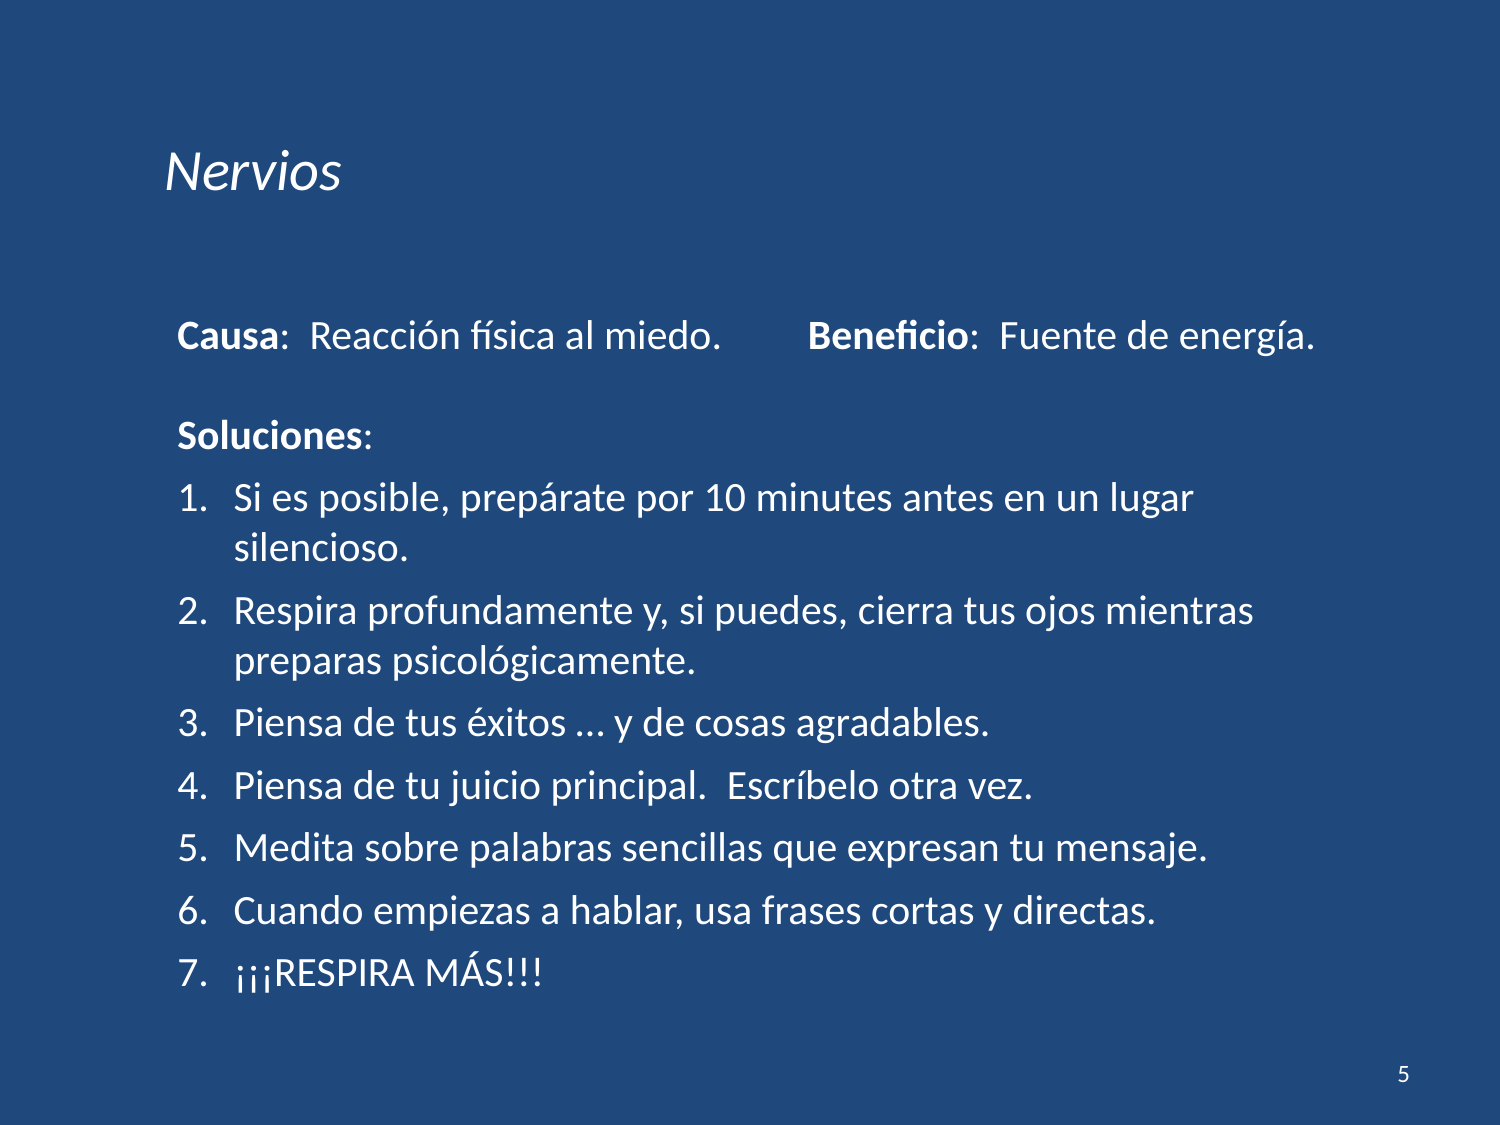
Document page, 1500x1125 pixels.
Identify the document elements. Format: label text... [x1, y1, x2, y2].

text_box Causa: Reacción física al miedo. Beneficio: Fuente de energía. Soluciones: Si es posible, prepárate por 10 minutes antes en un lugar silencioso. Respira profundamente y, si puedes, cierra tus ojos mientras preparas psicológicamente. Piensa de tus éxitos … y de cosas agradables. Piensa de tu juicio principal. Escríbelo otra vez. Medita sobre palabras sencillas que expresan tu mensaje. Cuando empiezas a hablar, usa frases cortas y directas. ¡¡¡RESPIRA MÁS!!! [162, 299, 1375, 1066]
text_box Nervios [150, 125, 1238, 210]
slide_number 5 [1074, 1042, 1425, 1103]
